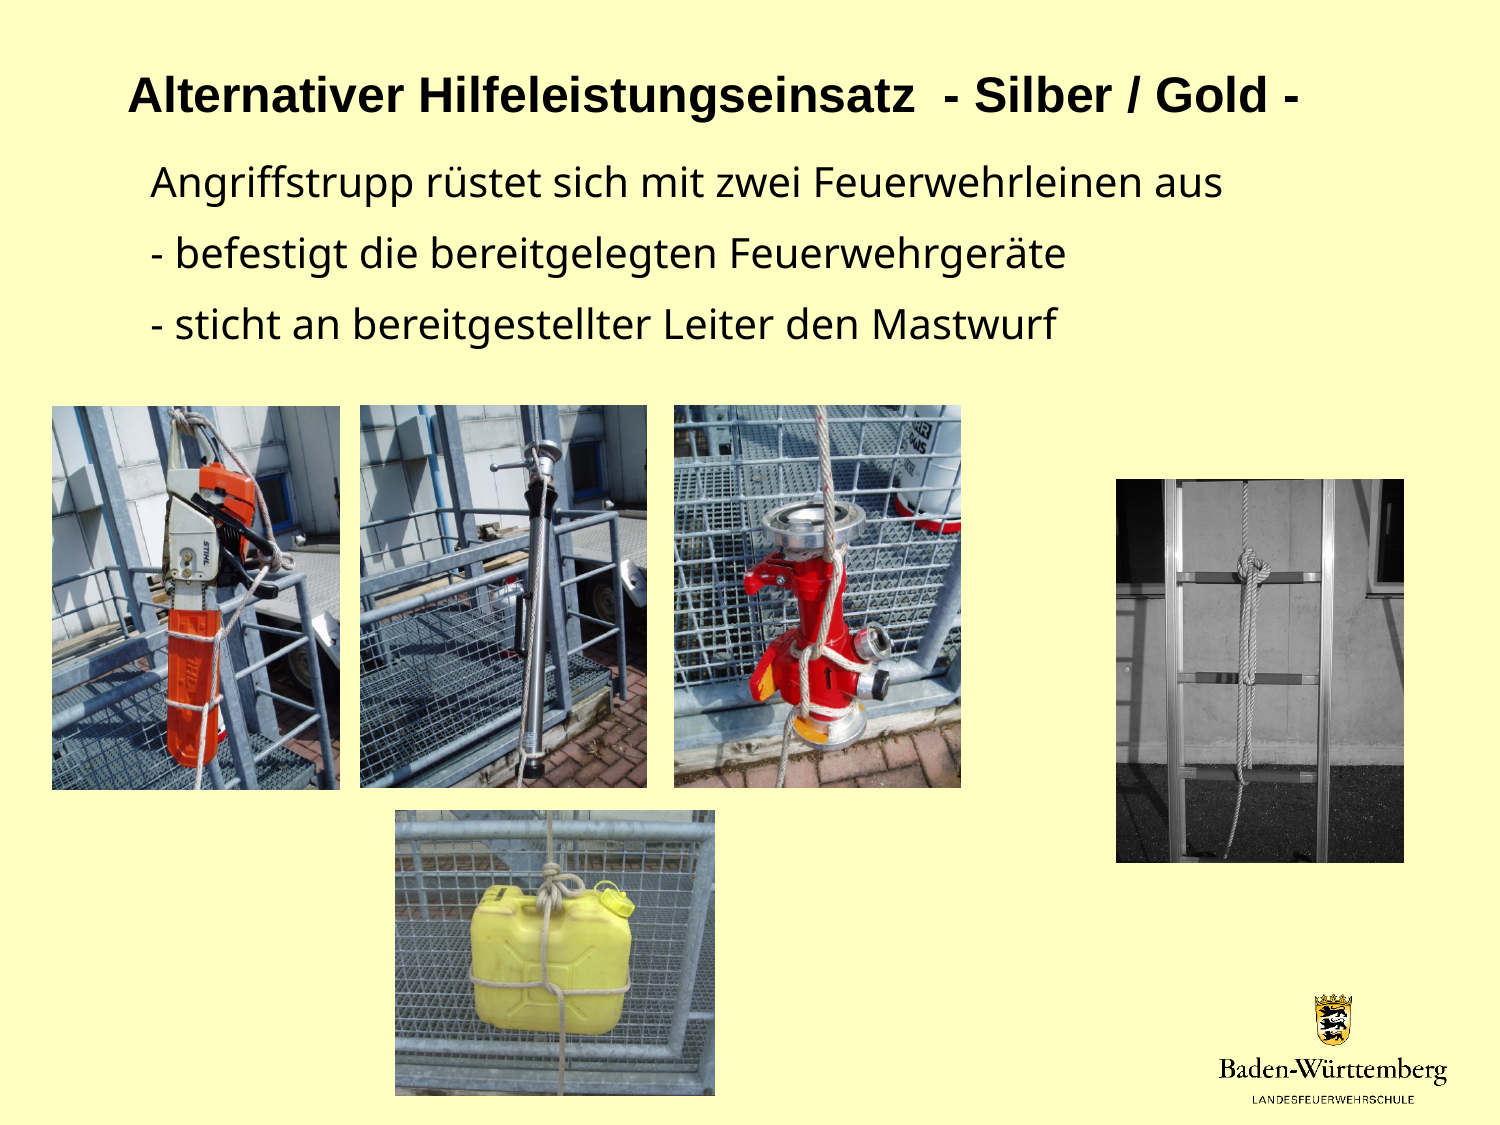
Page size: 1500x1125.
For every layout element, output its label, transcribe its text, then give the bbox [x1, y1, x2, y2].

picture [359, 405, 648, 789]
picture [1219, 992, 1447, 1106]
picture [673, 405, 962, 788]
picture [51, 406, 340, 790]
text_box Angriffstrupp rüstet sich mit zwei Feuerwehrleinen aus - befestigt die bereitgelegten Feuerwehrgeräte - sticht an bereitgestellter Leiter den Mastwurf [135, 148, 1341, 356]
picture [395, 810, 715, 1097]
picture [1115, 479, 1404, 863]
text_box Alternativer Hilfeleistungseinsatz - Silber / Gold - [112, 54, 1353, 130]
